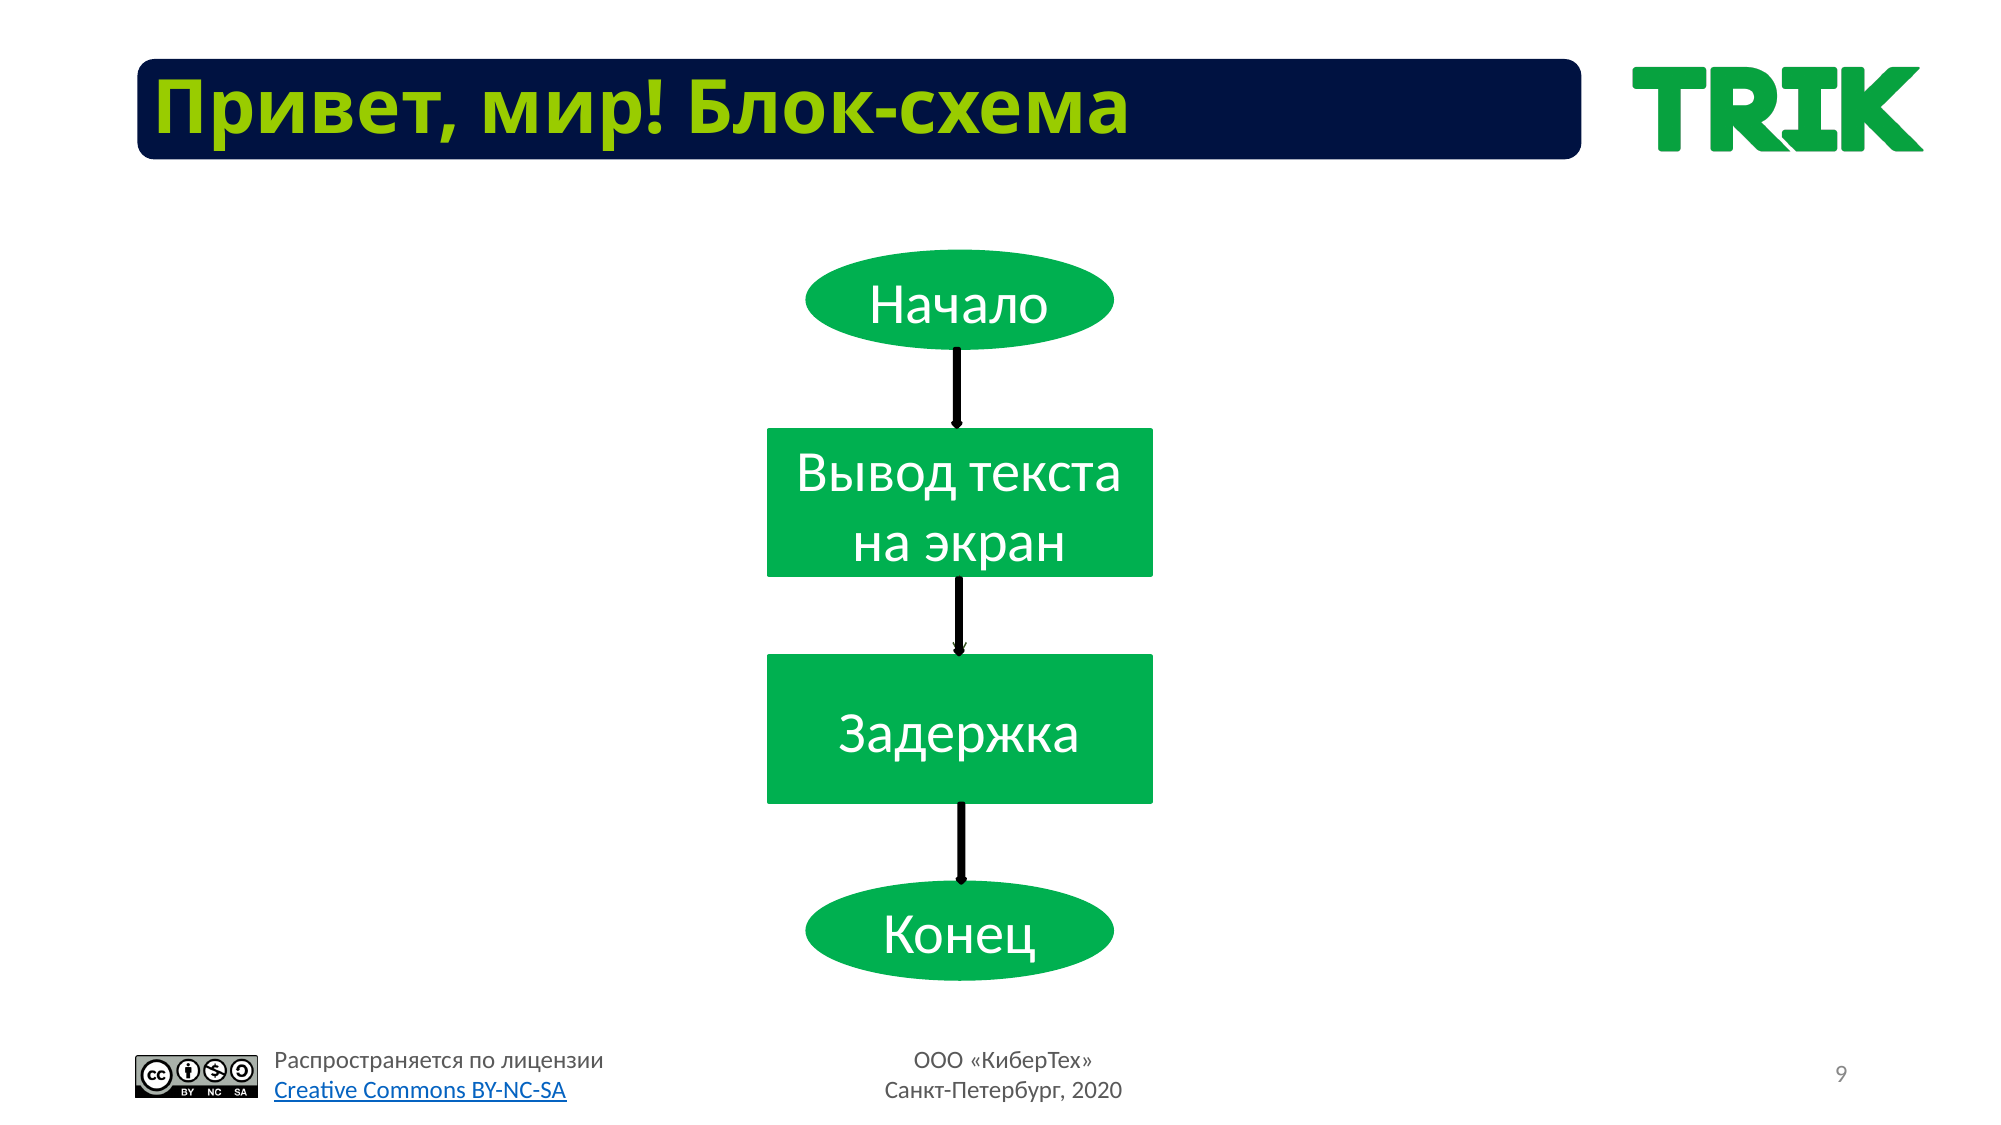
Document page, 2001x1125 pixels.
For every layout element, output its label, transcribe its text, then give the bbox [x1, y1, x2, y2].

text_box [951, 346, 963, 429]
text_box [955, 801, 967, 885]
picture [1631, 64, 1924, 154]
text_box Вывод текста на экран [767, 428, 1153, 577]
title Привет, мир! Блок-схема [137, 61, 1582, 163]
slide_number 9 [1412, 1042, 1863, 1103]
text_box Задержка [767, 654, 1153, 804]
text_box Конец [805, 880, 1115, 981]
picture [135, 1055, 258, 1098]
text_box Начало [805, 249, 1115, 350]
text_box [953, 576, 965, 657]
